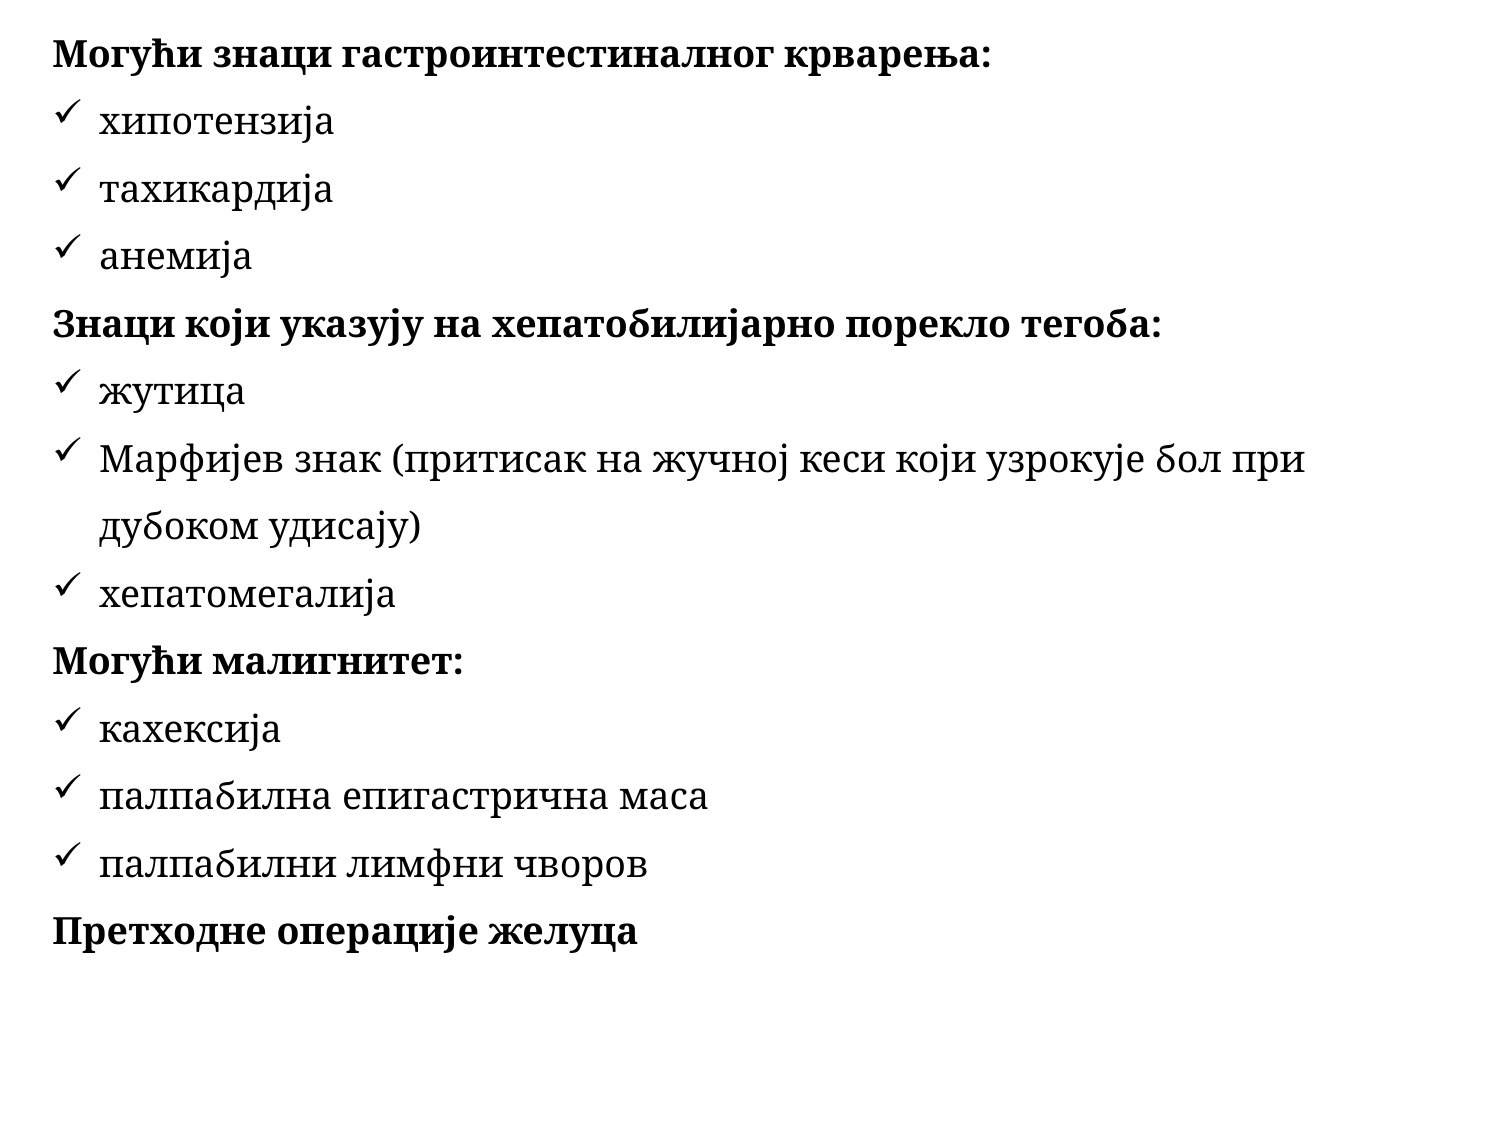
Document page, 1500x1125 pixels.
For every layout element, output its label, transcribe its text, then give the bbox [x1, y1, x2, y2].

text_box Могући знаци гастроинтестиналног крварења: хипотензија тахикардија анемија Знаци који указују на хепатобилијарно порекло тегоба: жутица Марфијев знак (притисак на жучној кеси који узрокује бол при дубоком удисају) хепатомегалија Могући малигнитет: кахексија палпабилна епигастрична маса палпабилни лимфни чворов Претходне операције желуца [37, 0, 1475, 960]
